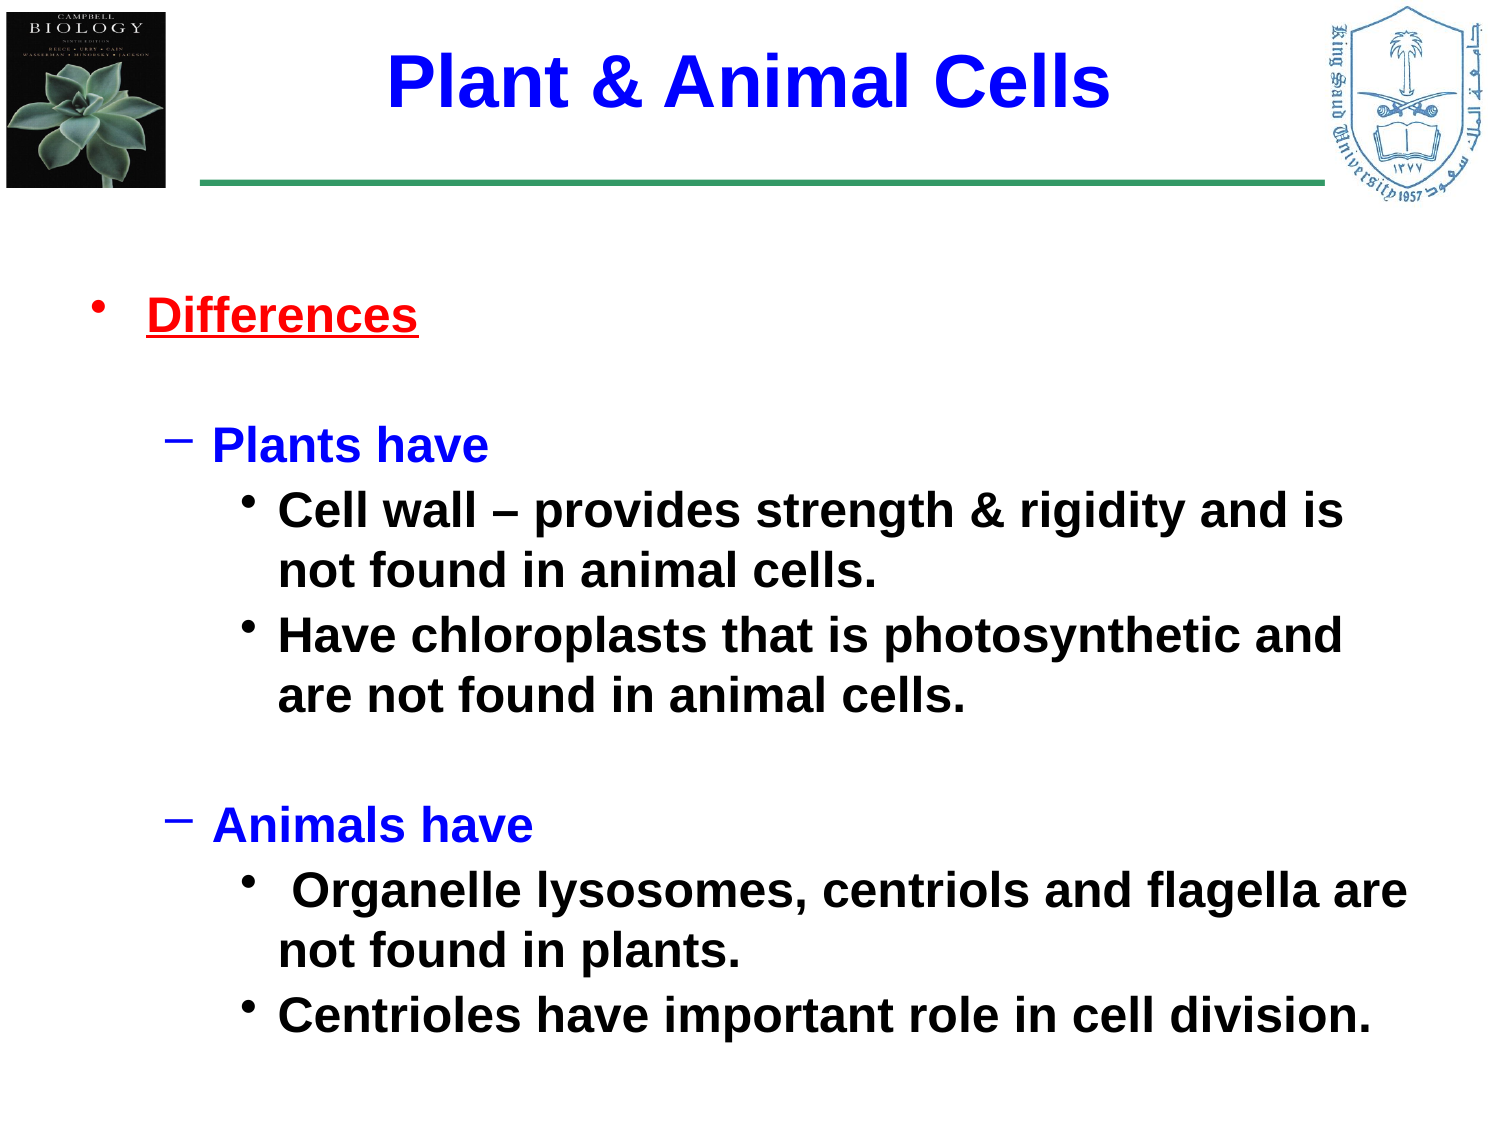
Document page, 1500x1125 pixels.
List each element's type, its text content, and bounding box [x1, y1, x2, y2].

list Differences Plants have Cell wall – provides strength & rigidity and is not found in animal cells. Have chloroplasts that is photosynthetic and are not found in animal cells. Animals have Organelle lysosomes, centriols and flagella are not found in plants. Centrioles have important role in cell division. [75, 275, 1425, 975]
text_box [5, 0, 1488, 209]
